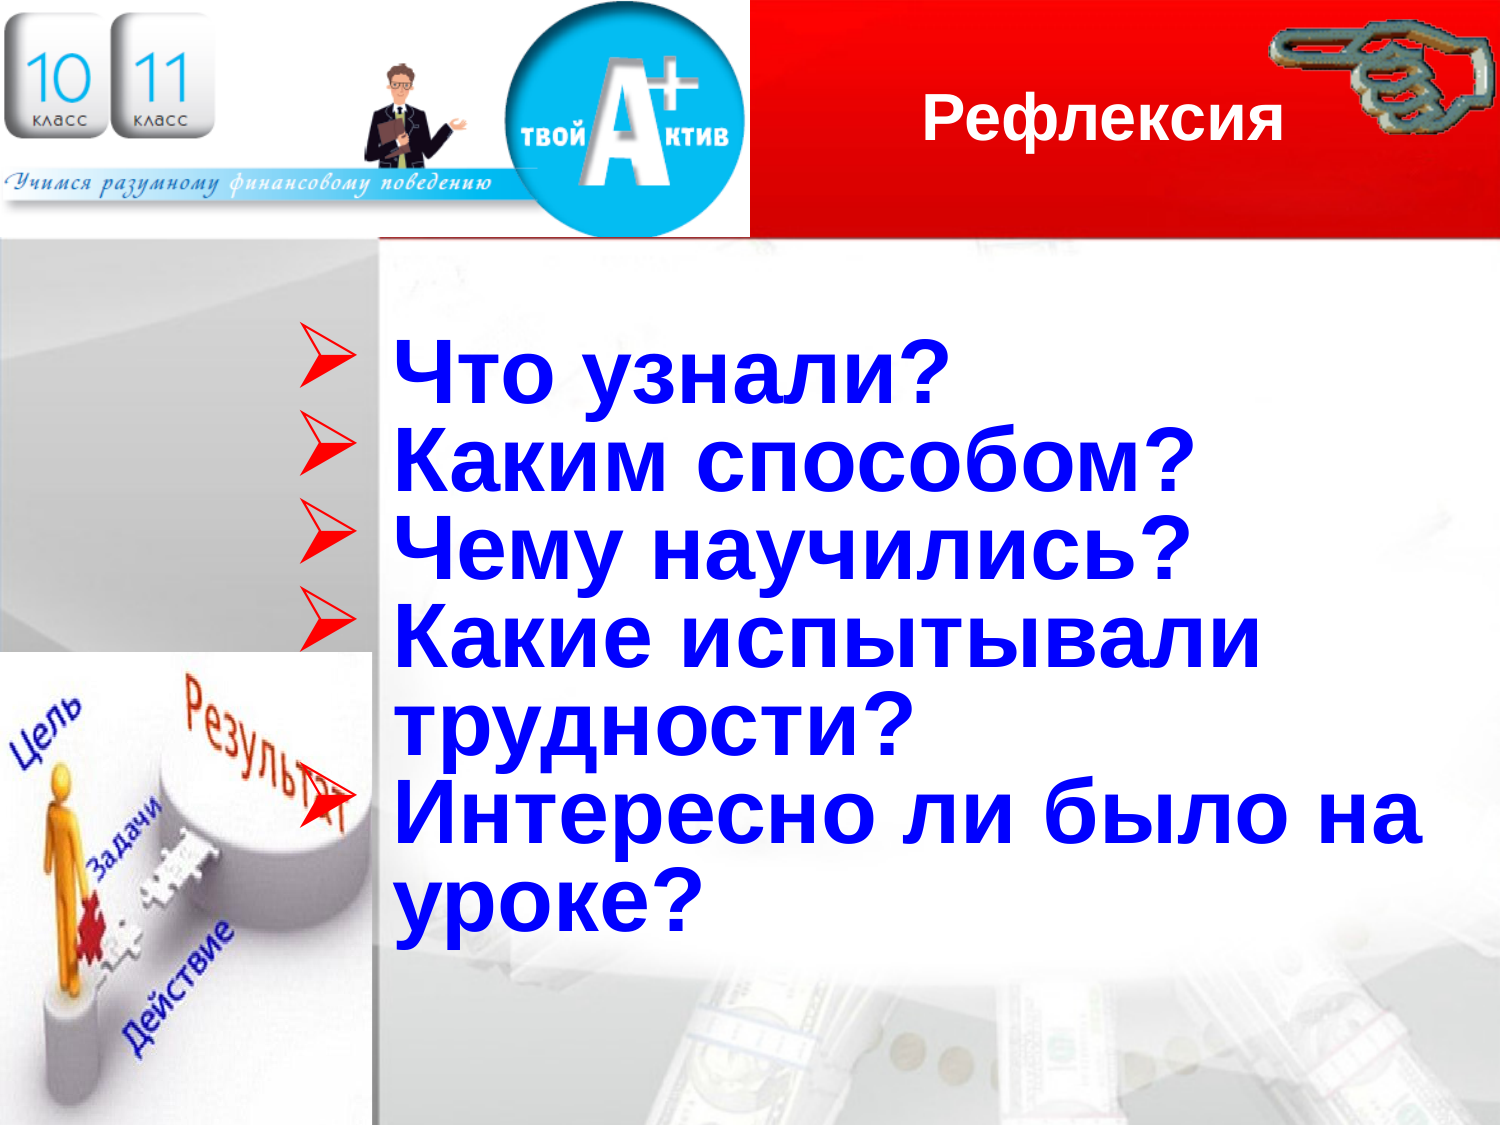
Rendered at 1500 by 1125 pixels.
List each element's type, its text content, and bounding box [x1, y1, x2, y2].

picture [0, 0, 1500, 1125]
text_box Рефлексия [754, 66, 1500, 231]
text_box Что узнали? Каким способом? Чему научились? Какие испытывали трудности? Интересно ли было на уроке? [277, 326, 1471, 957]
